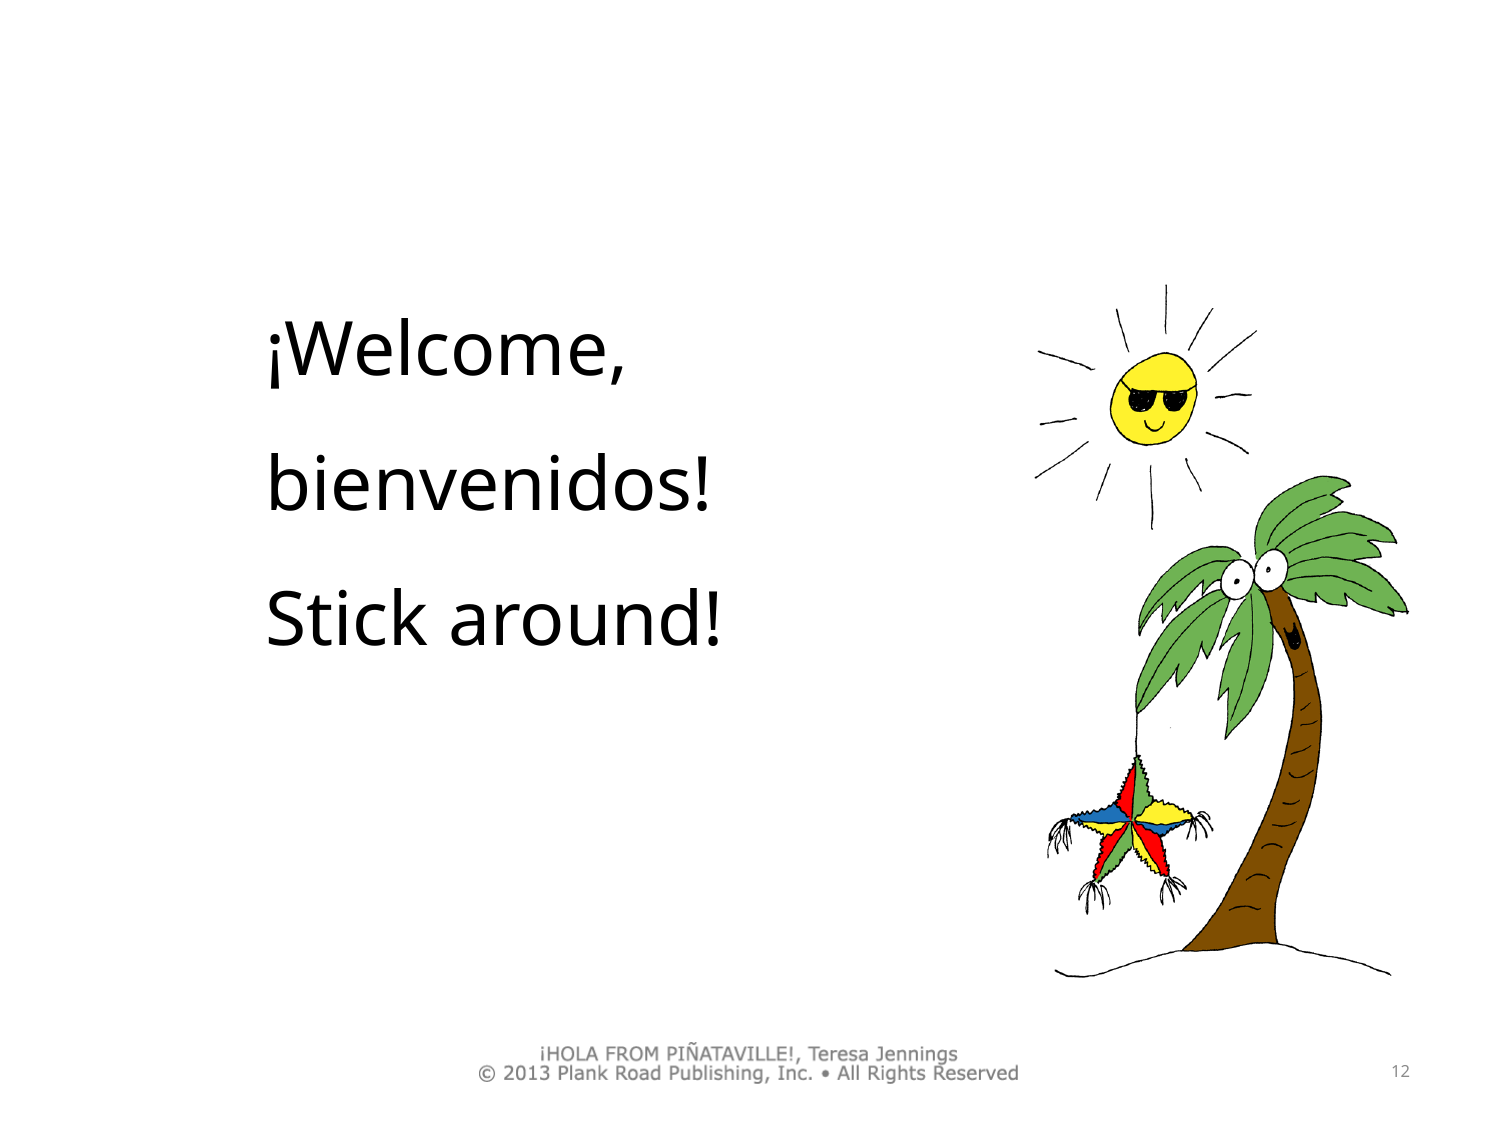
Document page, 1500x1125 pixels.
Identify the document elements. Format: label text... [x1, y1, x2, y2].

picture [988, 266, 1440, 1003]
picture [479, 1042, 1018, 1084]
list ¡Welcome, bienvenidos! Stick around! [250, 248, 988, 1014]
slide_number 12 [1074, 1042, 1425, 1103]
